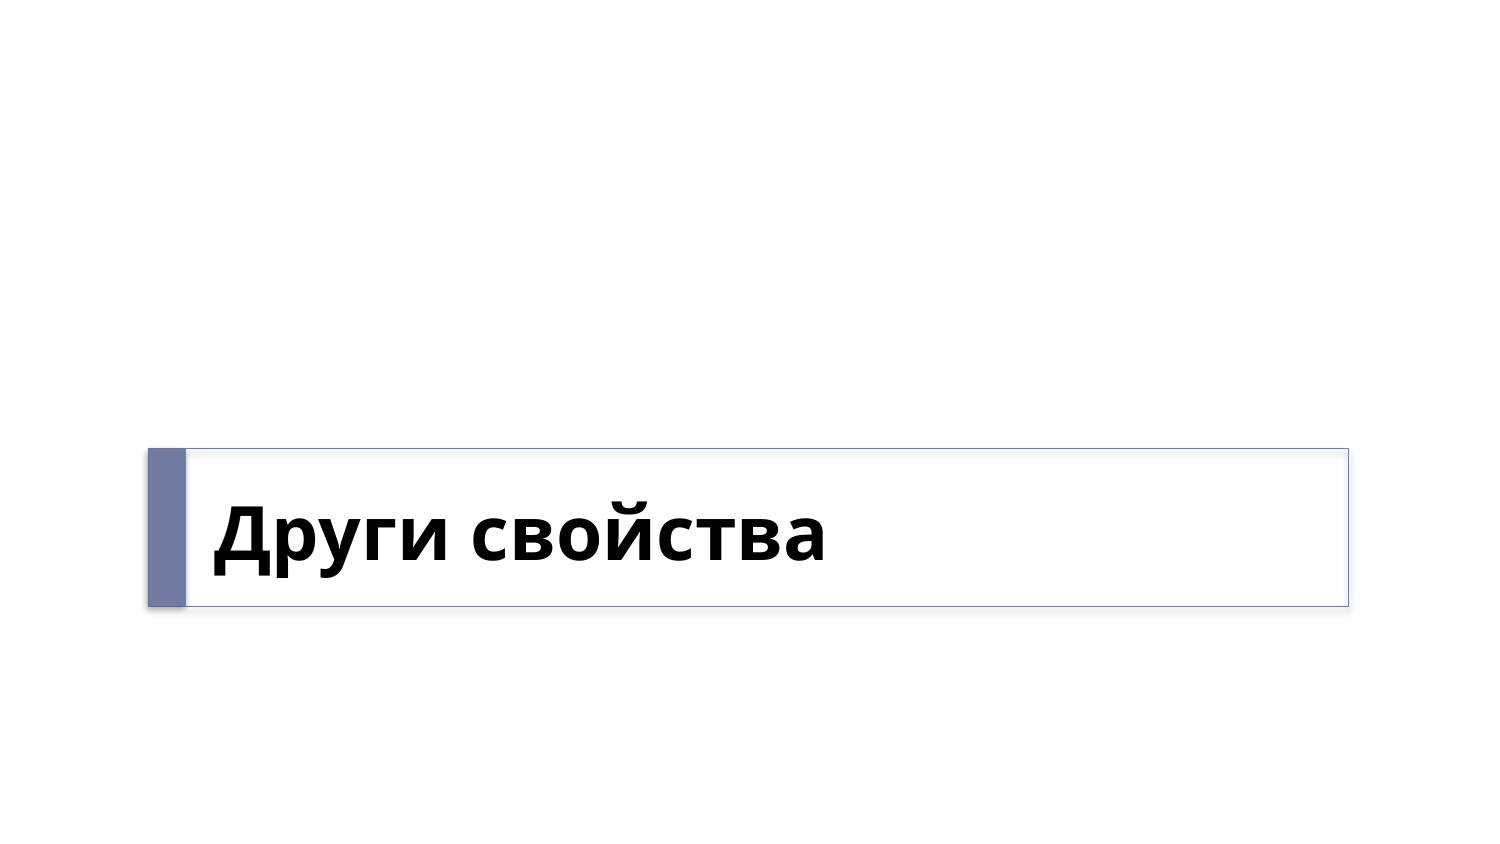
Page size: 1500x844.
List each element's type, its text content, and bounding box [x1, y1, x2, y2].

title Други свойства [200, 478, 1325, 600]
